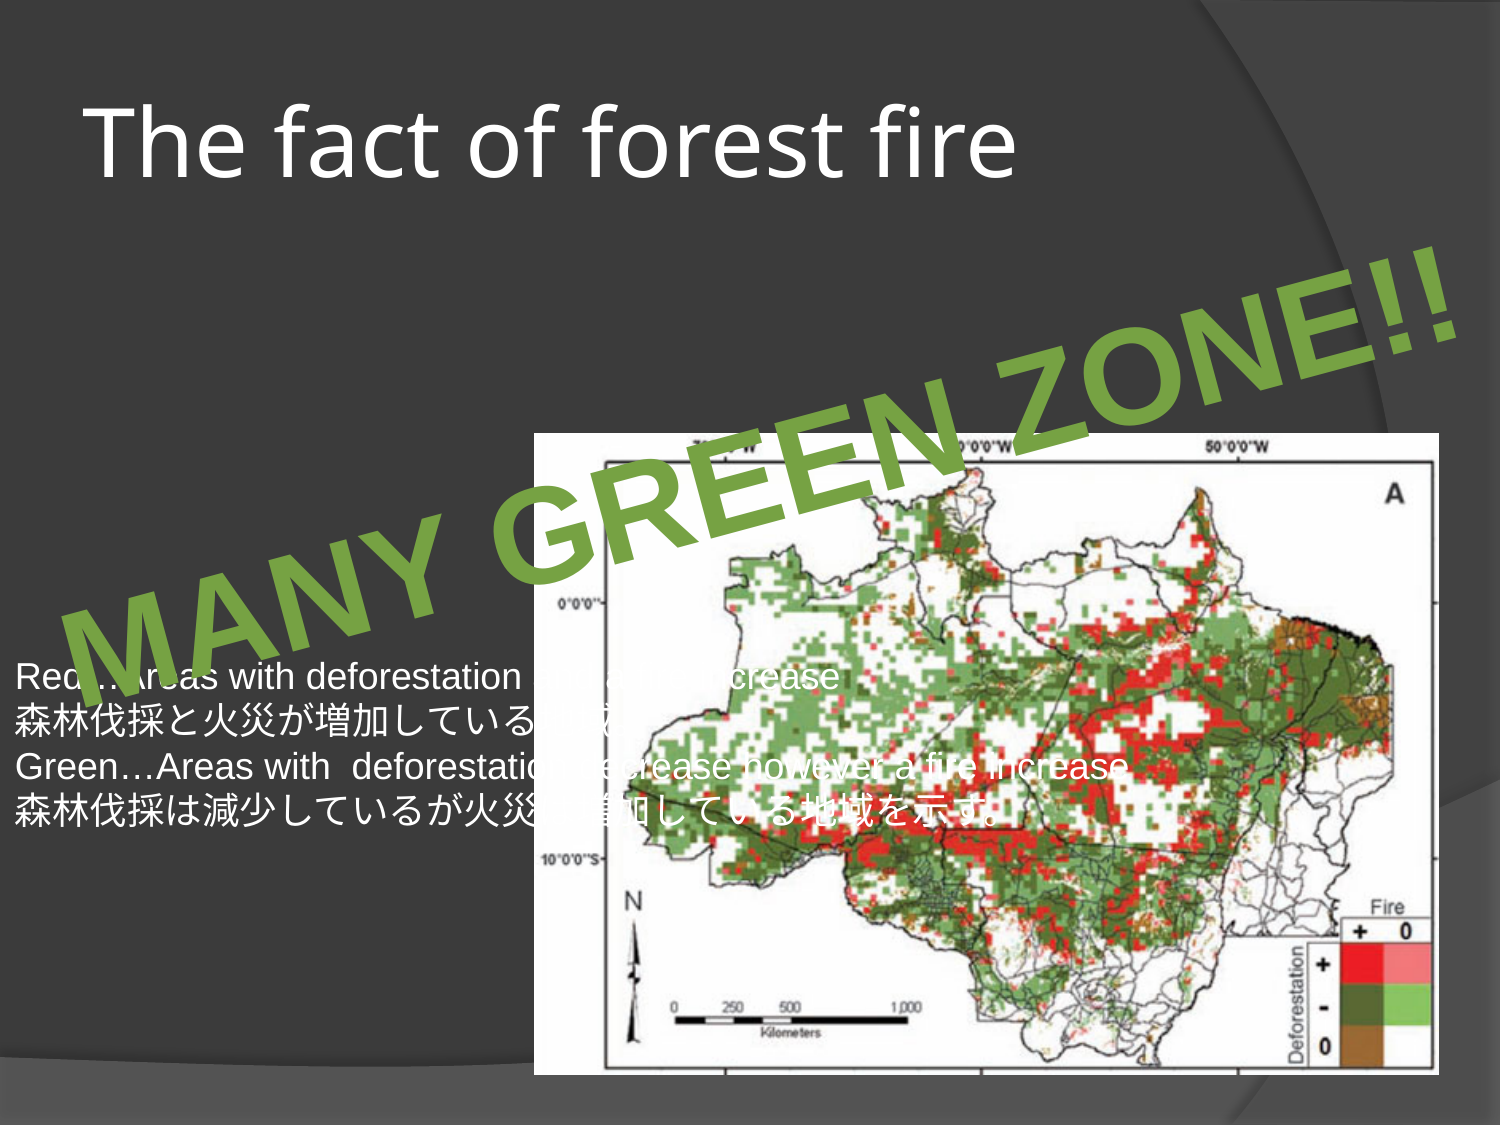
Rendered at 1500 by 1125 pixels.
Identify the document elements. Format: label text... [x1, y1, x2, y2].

title The fact of forest fire [75, 45, 1300, 233]
text_box Red…Areas with deforestation and a fire increase 森林伐採と火災が増加している地域。 Green…Areas with deforestation decrease however a fire increase 森林伐採は減少しているが火災は増加している地域を示す。 [0, 644, 523, 885]
picture [533, 433, 1439, 1076]
text_box Many green zone!! [25, 439, 523, 748]
text_box Many green zone!! [582, 189, 1493, 423]
